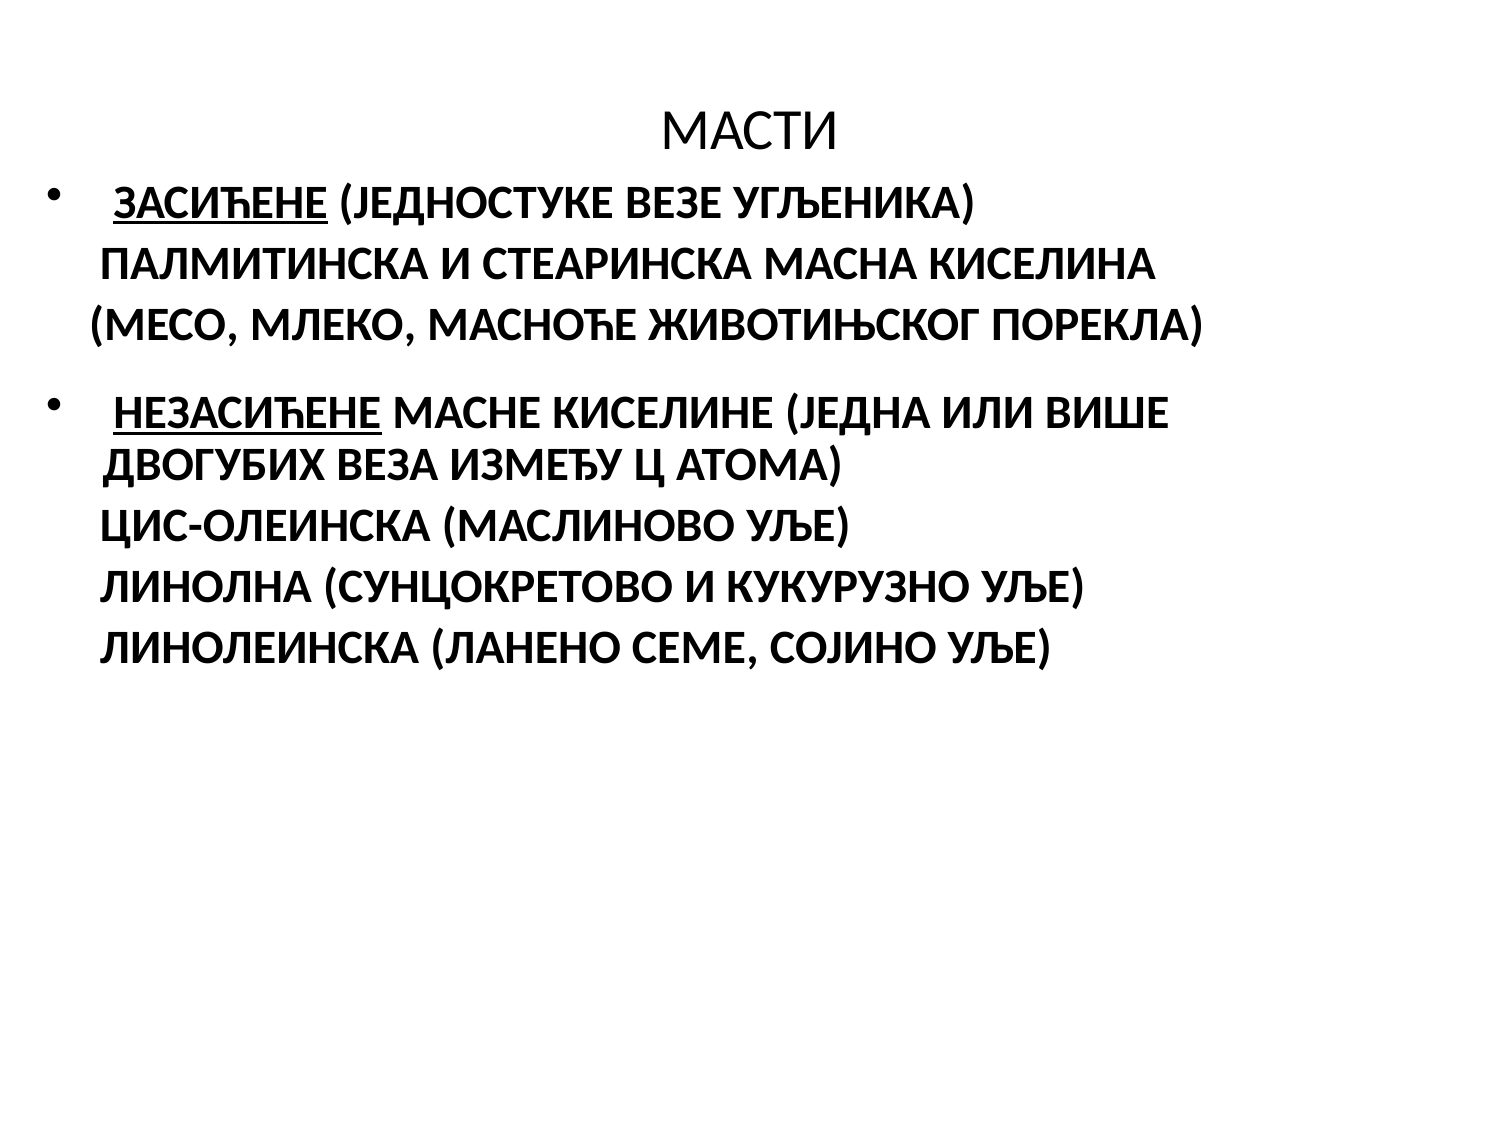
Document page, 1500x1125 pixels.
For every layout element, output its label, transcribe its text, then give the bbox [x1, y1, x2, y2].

title МАСТИ [75, 32, 1425, 220]
list ЗАСИЋЕНЕ (ЈЕДНОСТУКЕ ВЕЗЕ УГЉЕНИКА) ПАЛМИТИНСКА И СТЕАРИНСКА МАСНА КИСЕЛИНА (МЕСО, МЛЕКО, МАСНОЋЕ ЖИВОТИЊСКОГ ПОРЕКЛА) НЕЗАСИЋЕНЕ МАСНЕ КИСЕЛИНЕ (ЈЕДНА ИЛИ ВИШЕ ДВОГУБИХ ВЕЗА ИЗМЕЂУ Ц АТОМА) ЦИС-ОЛЕИНСКА (МАСЛИНОВО УЉЕ) ЛИНОЛНА (СУНЦОКРЕТОВО И КУКУРУЗНО УЉЕ) ЛИНОЛЕИНСКА (ЛАНЕНО СЕМЕ, СОЈИНО УЉЕ) [31, 169, 1382, 953]
